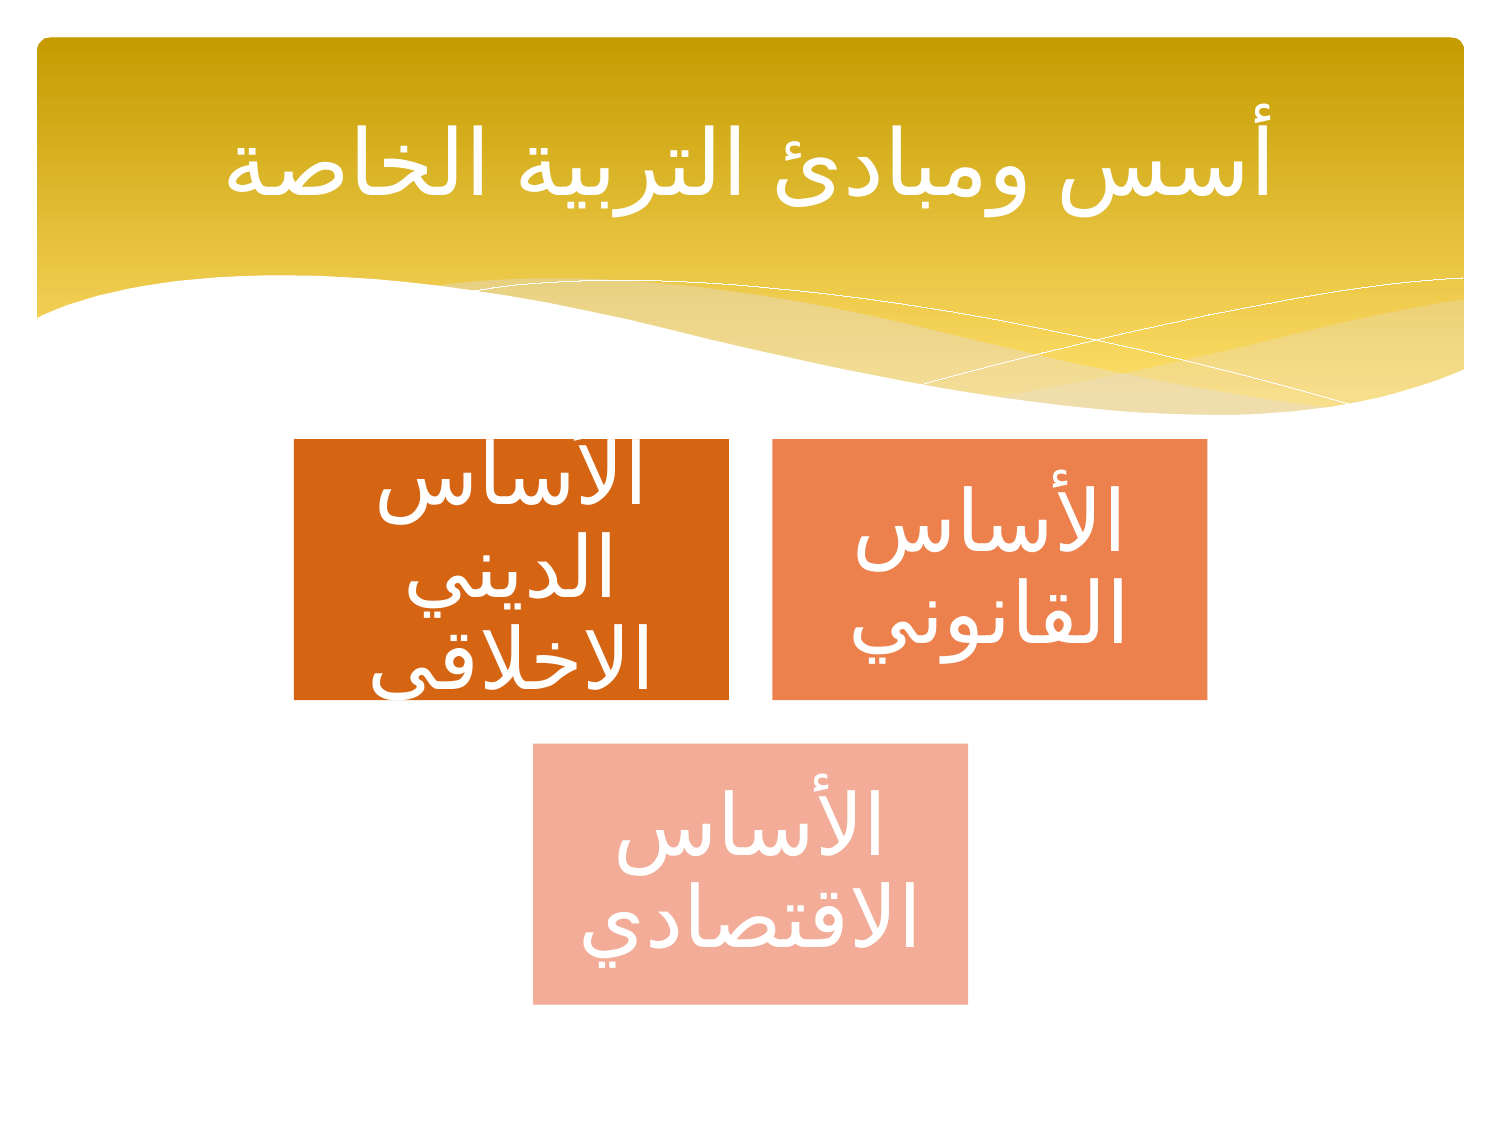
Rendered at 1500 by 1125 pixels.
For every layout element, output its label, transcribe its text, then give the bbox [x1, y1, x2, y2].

title أسس ومبادئ التربية الخاصة [75, 55, 1425, 261]
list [142, 438, 1359, 1006]
